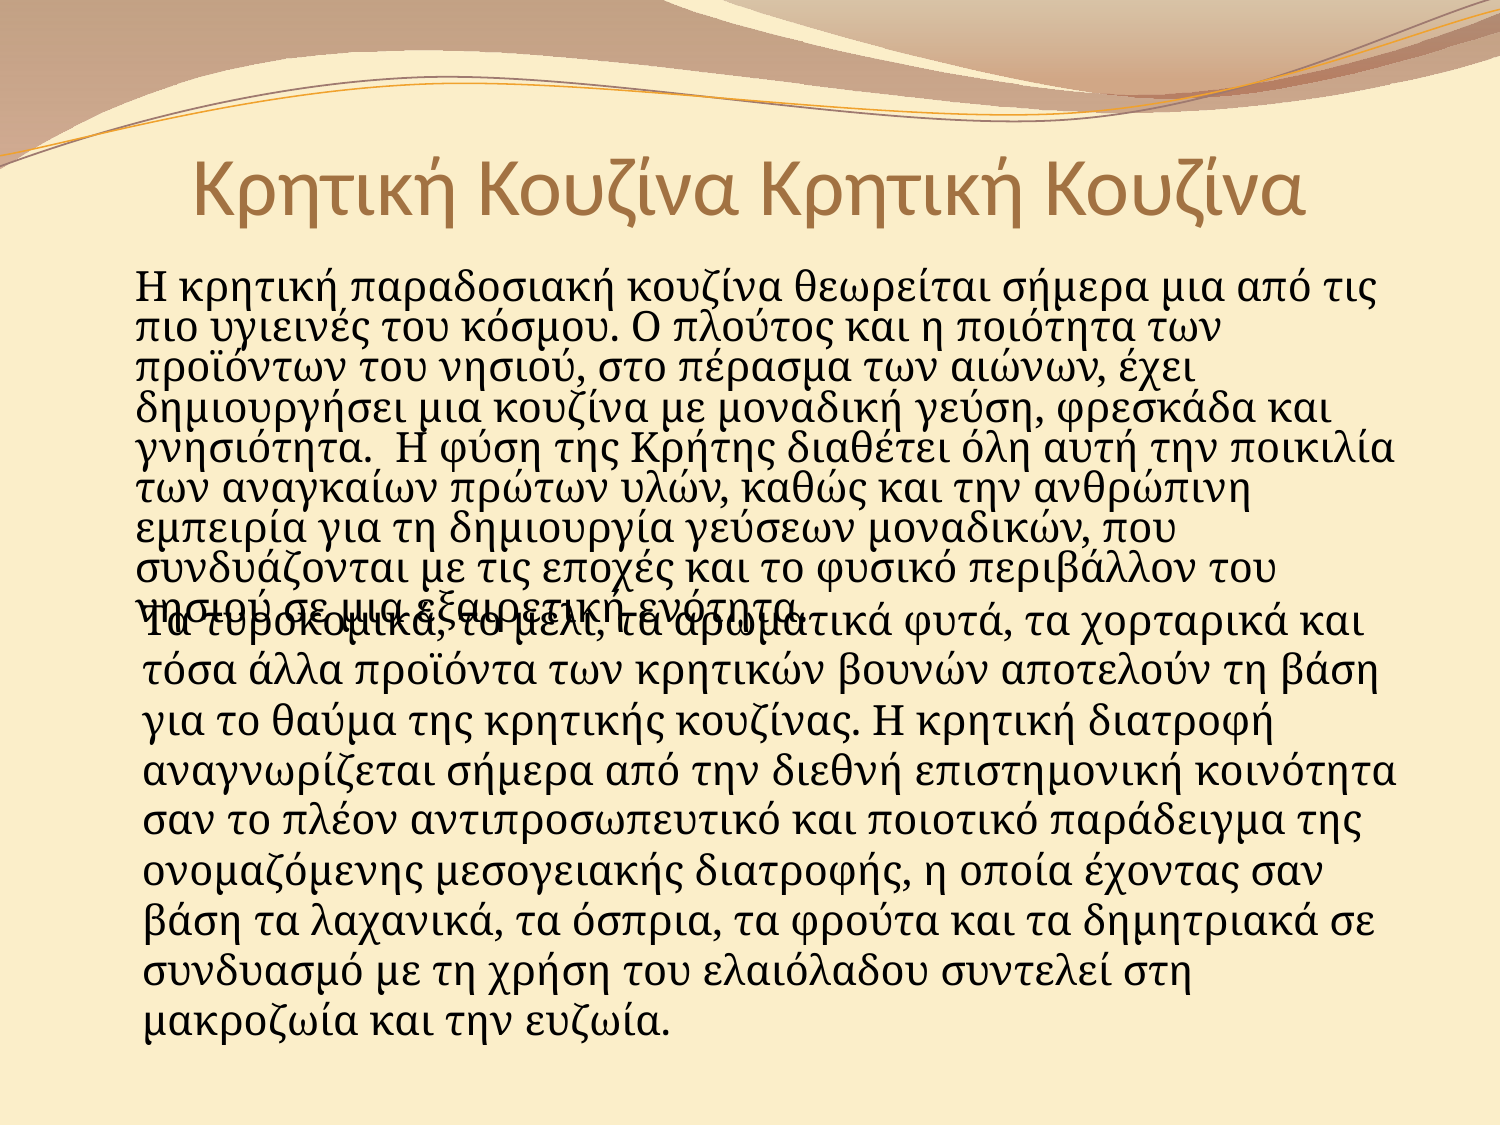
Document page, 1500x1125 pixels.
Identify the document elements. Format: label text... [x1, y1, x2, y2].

list Τα τυροκομικά, το μέλι, τα αρωματικά φυτά, τα χορταρικά και τόσα άλλα προϊόντα των κρητικών βουνών αποτελούν τη βάση για το θαύμα της κρητικής κουζίνας. Η κρητική διατροφή αναγνωρίζεται σήμερα από την διεθνή επιστημονική κοινότητα σαν το πλέον αντιπροσωπευτικό και ποιοτικό παράδειγμα της ονομαζόμενης μεσογειακής διατροφής, η οποία έχοντας σαν βάση τα λαχανικά, τα όσπρια, τα φρούτα και τα δημητριακά σε συνδυασμό με τη χρήση του ελαιόλαδου συντελεί στη μακροζωία και την ευζωία. [82, 585, 1432, 1020]
list Η κρητική παραδοσιακή κουζίνα θεωρείται σήμερα μια από τις πιο υγιεινές του κόσμου. Ο πλούτος και η ποιότητα των προϊόντων του νησιού, στο πέρασμα των αιώνων, έχει δημιουργήσει μια κουζίνα με μοναδική γεύση, φρεσκάδα και γνησιότητα. Η φύση της Κρήτης διαθέτει όλη αυτή την ποικιλία των αναγκαίων πρώτων υλών, καθώς και την ανθρώπινη εμπειρία για τη δημιουργία γεύσεων μοναδικών, που συνδυάζονται με τις εποχές και το φυσικό περιβάλλον του νησιού σε μια εξαιρετική ενότητα. [75, 262, 1425, 1008]
title Κρητική Κουζίνα Κρητική Κουζίνα [75, 45, 1425, 233]
